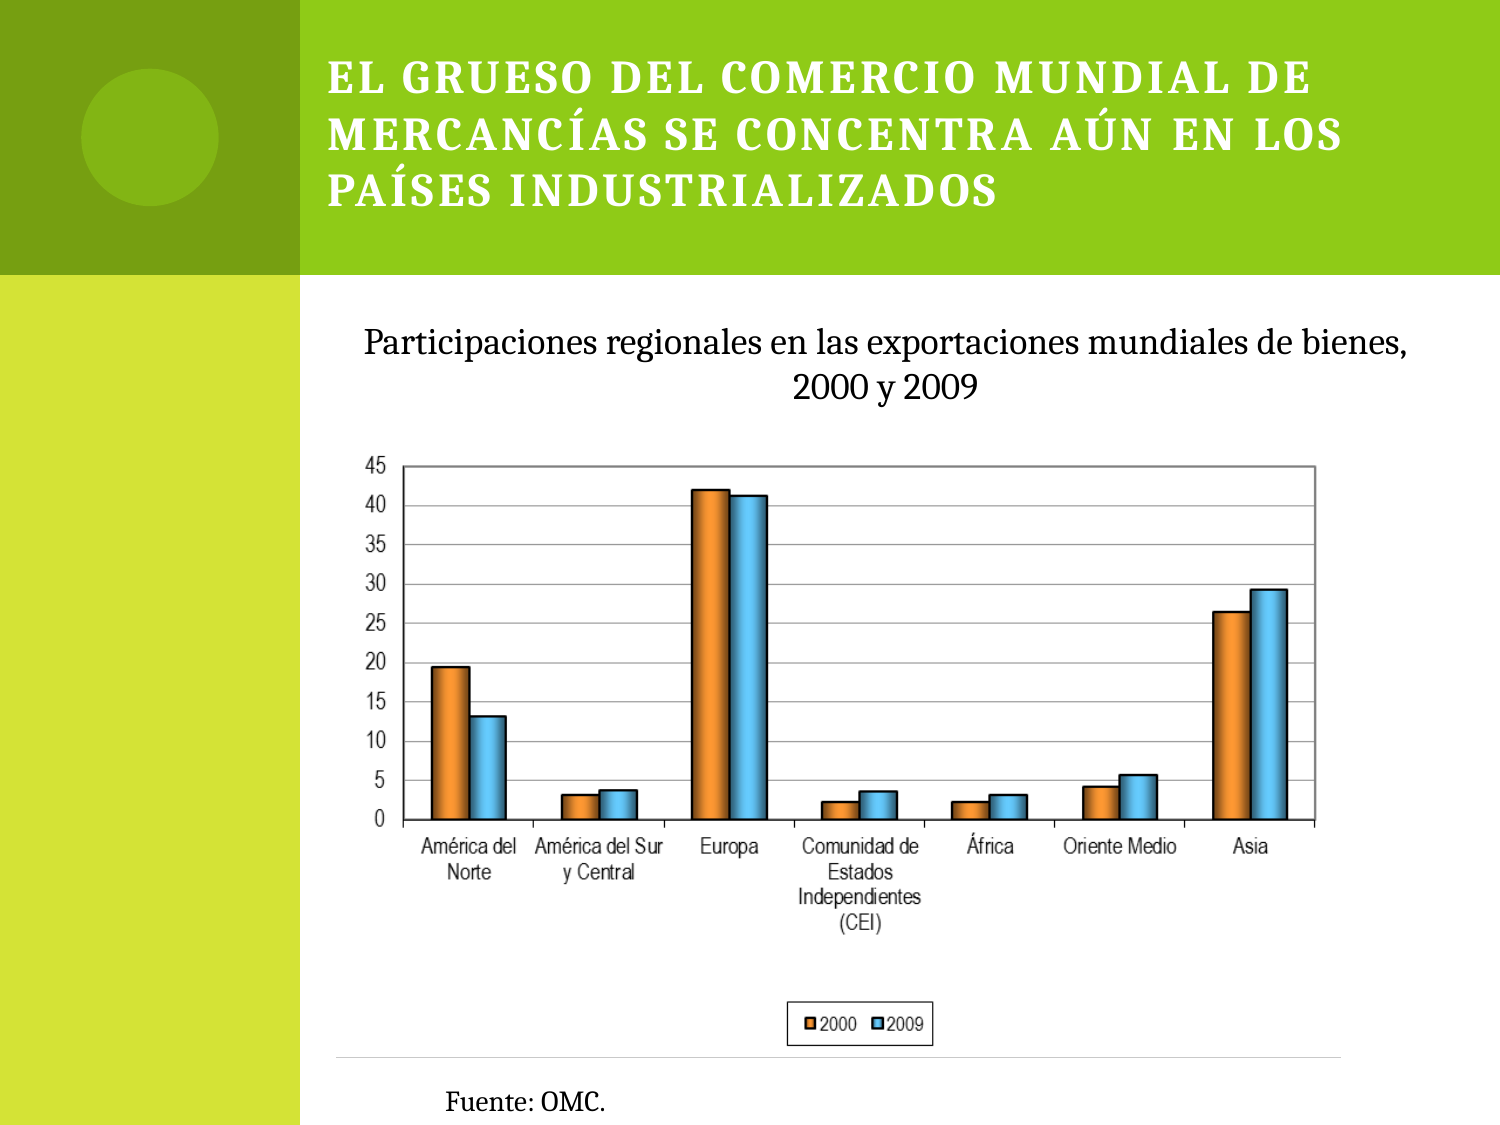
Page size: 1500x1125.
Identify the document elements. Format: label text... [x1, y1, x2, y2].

title El grueso del comercio mundial de mercancías se concentra aún en los países industrializados [312, 37, 1471, 225]
text_box Participaciones regionales en las exportaciones mundiales de bienes, 2000 y 2009 [335, 301, 1436, 422]
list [336, 415, 1341, 1059]
text_box Fuente: OMC. [371, 1073, 680, 1125]
